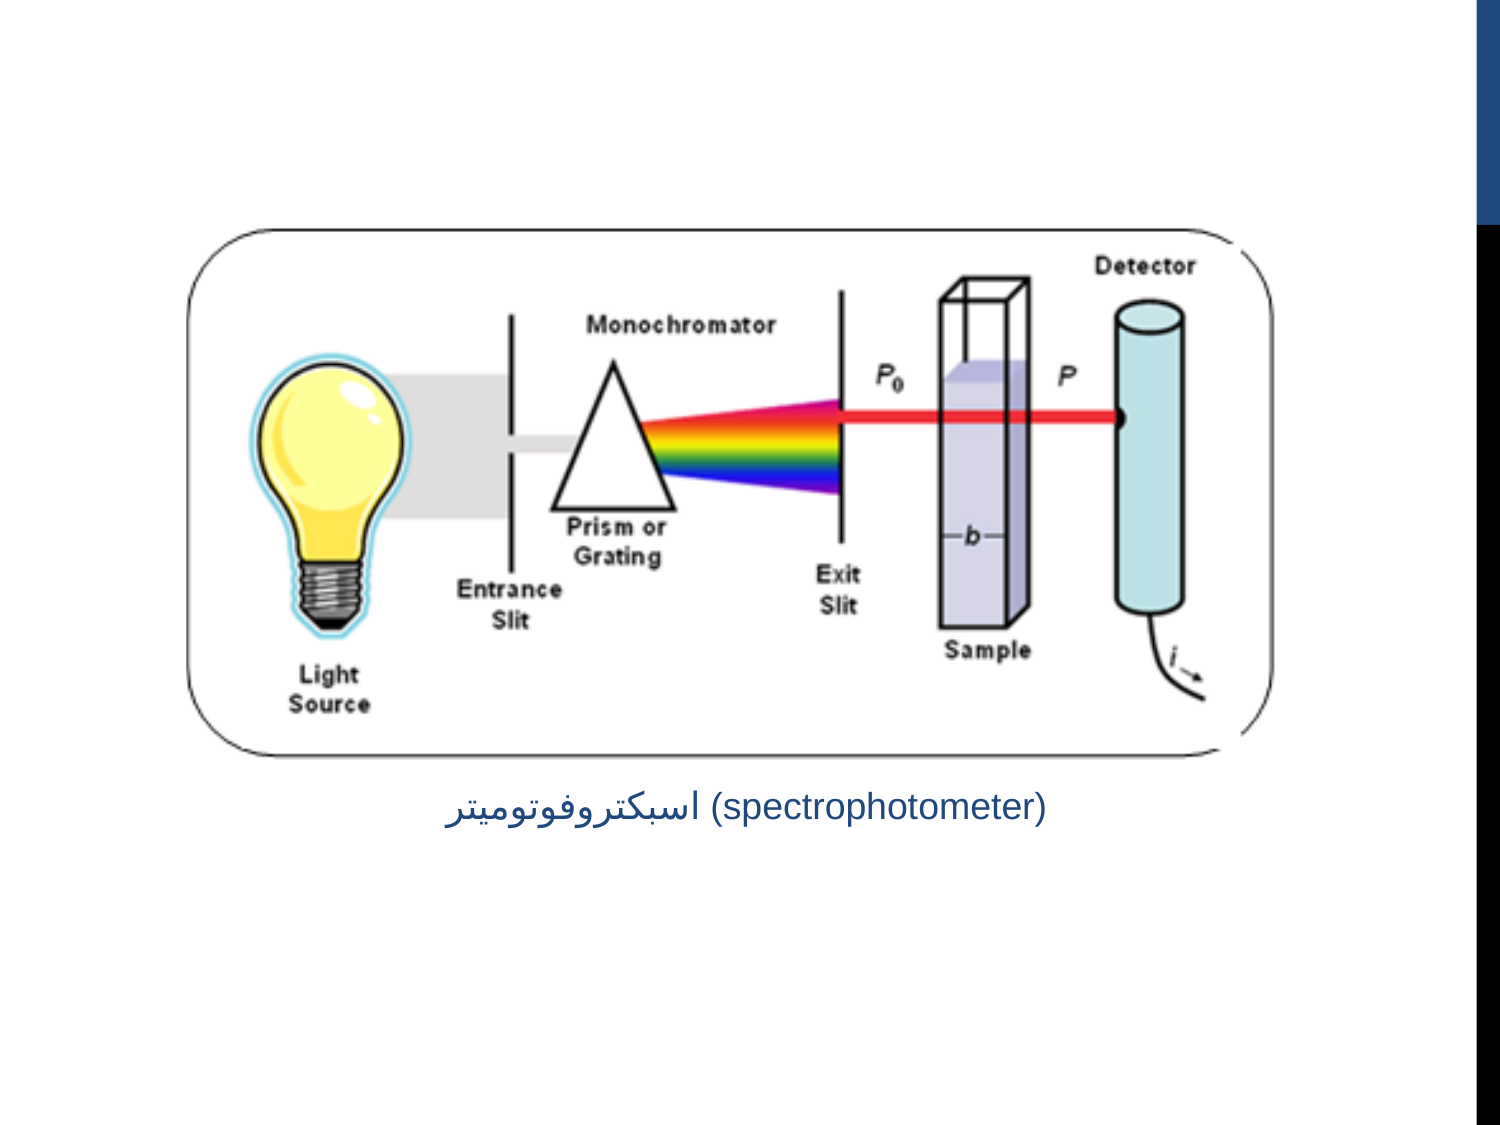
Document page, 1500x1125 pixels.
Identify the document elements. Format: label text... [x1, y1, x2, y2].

picture [185, 224, 1276, 763]
text_box اسبكتروفوتوميتر (spectrophotometer) [431, 774, 1063, 835]
